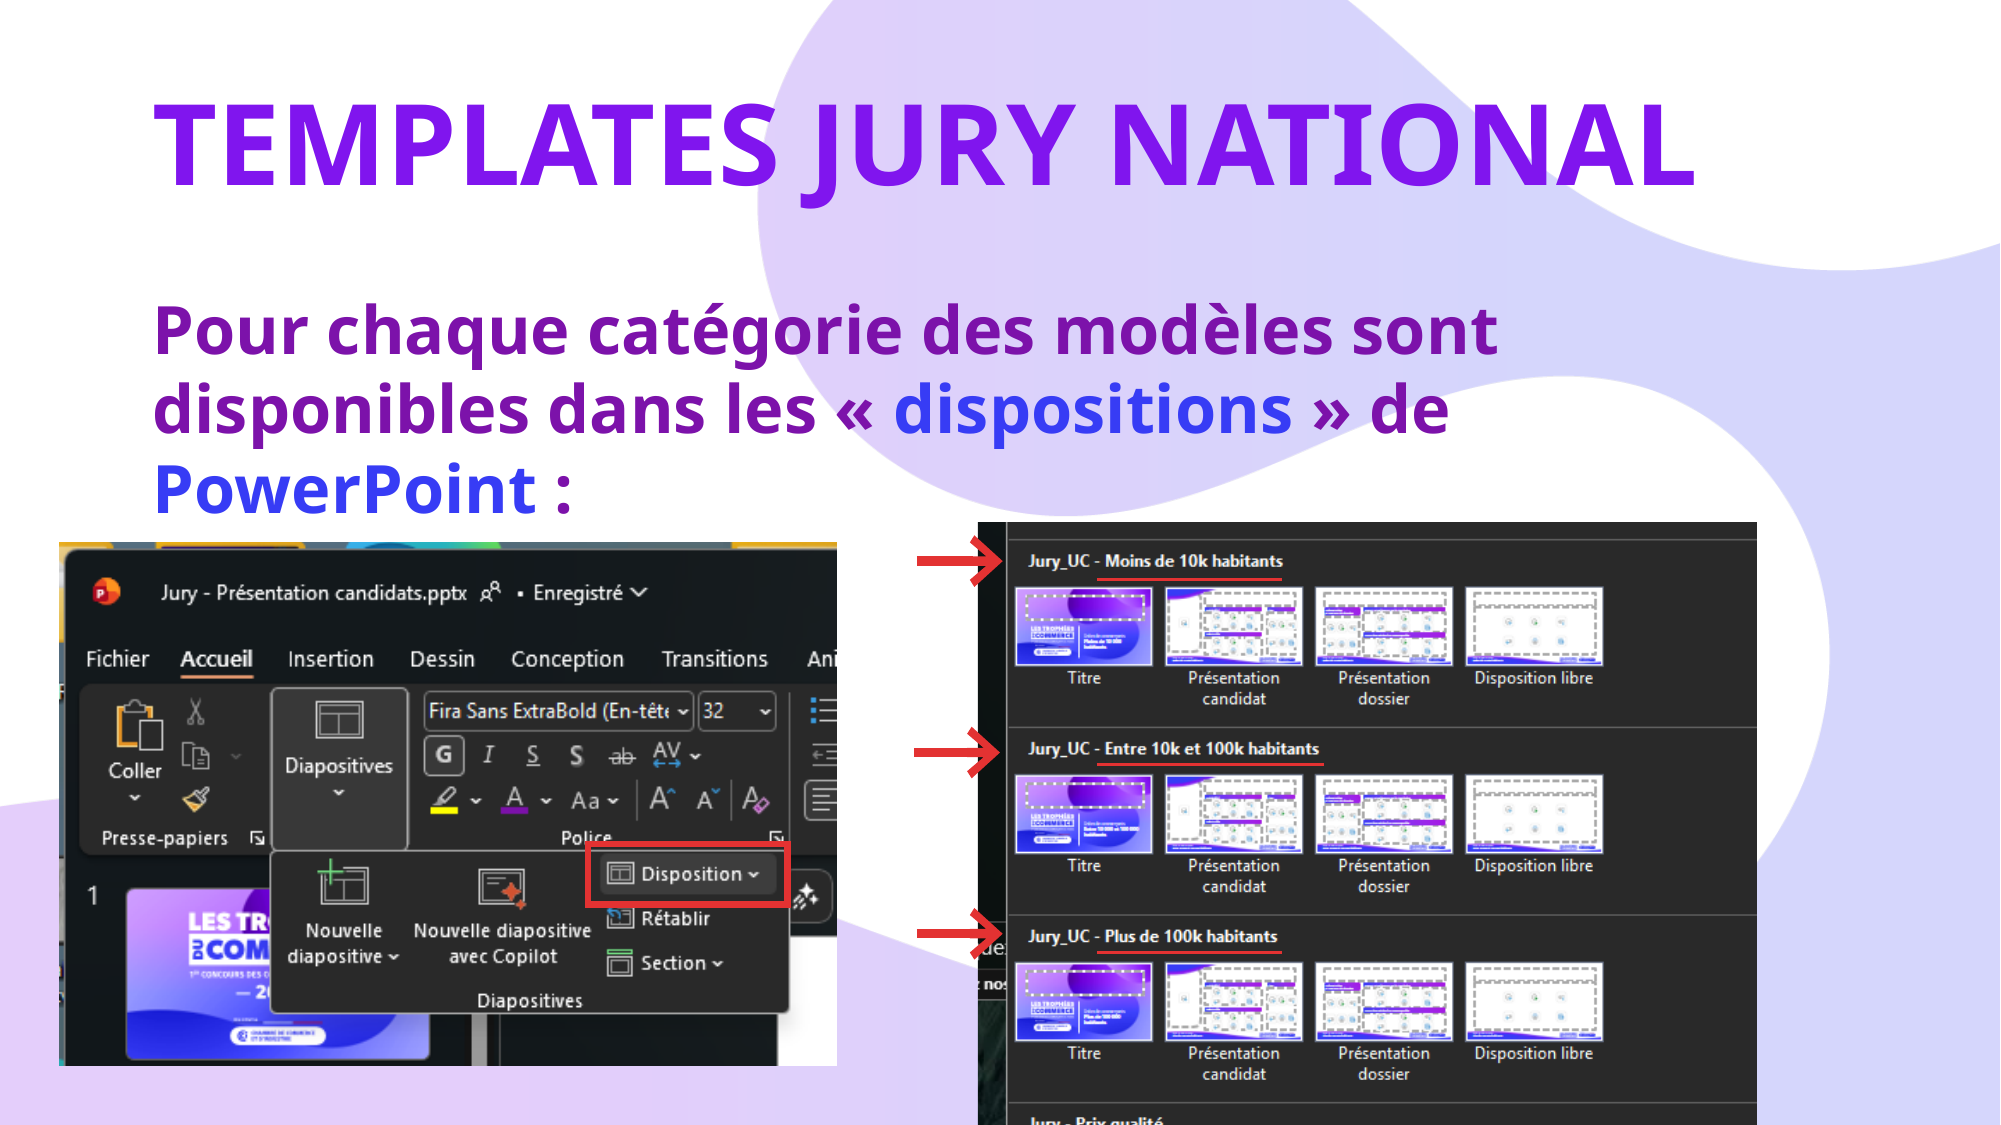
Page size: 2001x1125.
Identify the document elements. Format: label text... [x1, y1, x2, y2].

title TEMPLATES JURY NATIONAL Pour chaque catégorie des modèles sont disponibles dans les « dispositions » de PowerPoint : [137, 57, 1899, 1022]
picture [977, 521, 1758, 1125]
picture [58, 541, 837, 1067]
